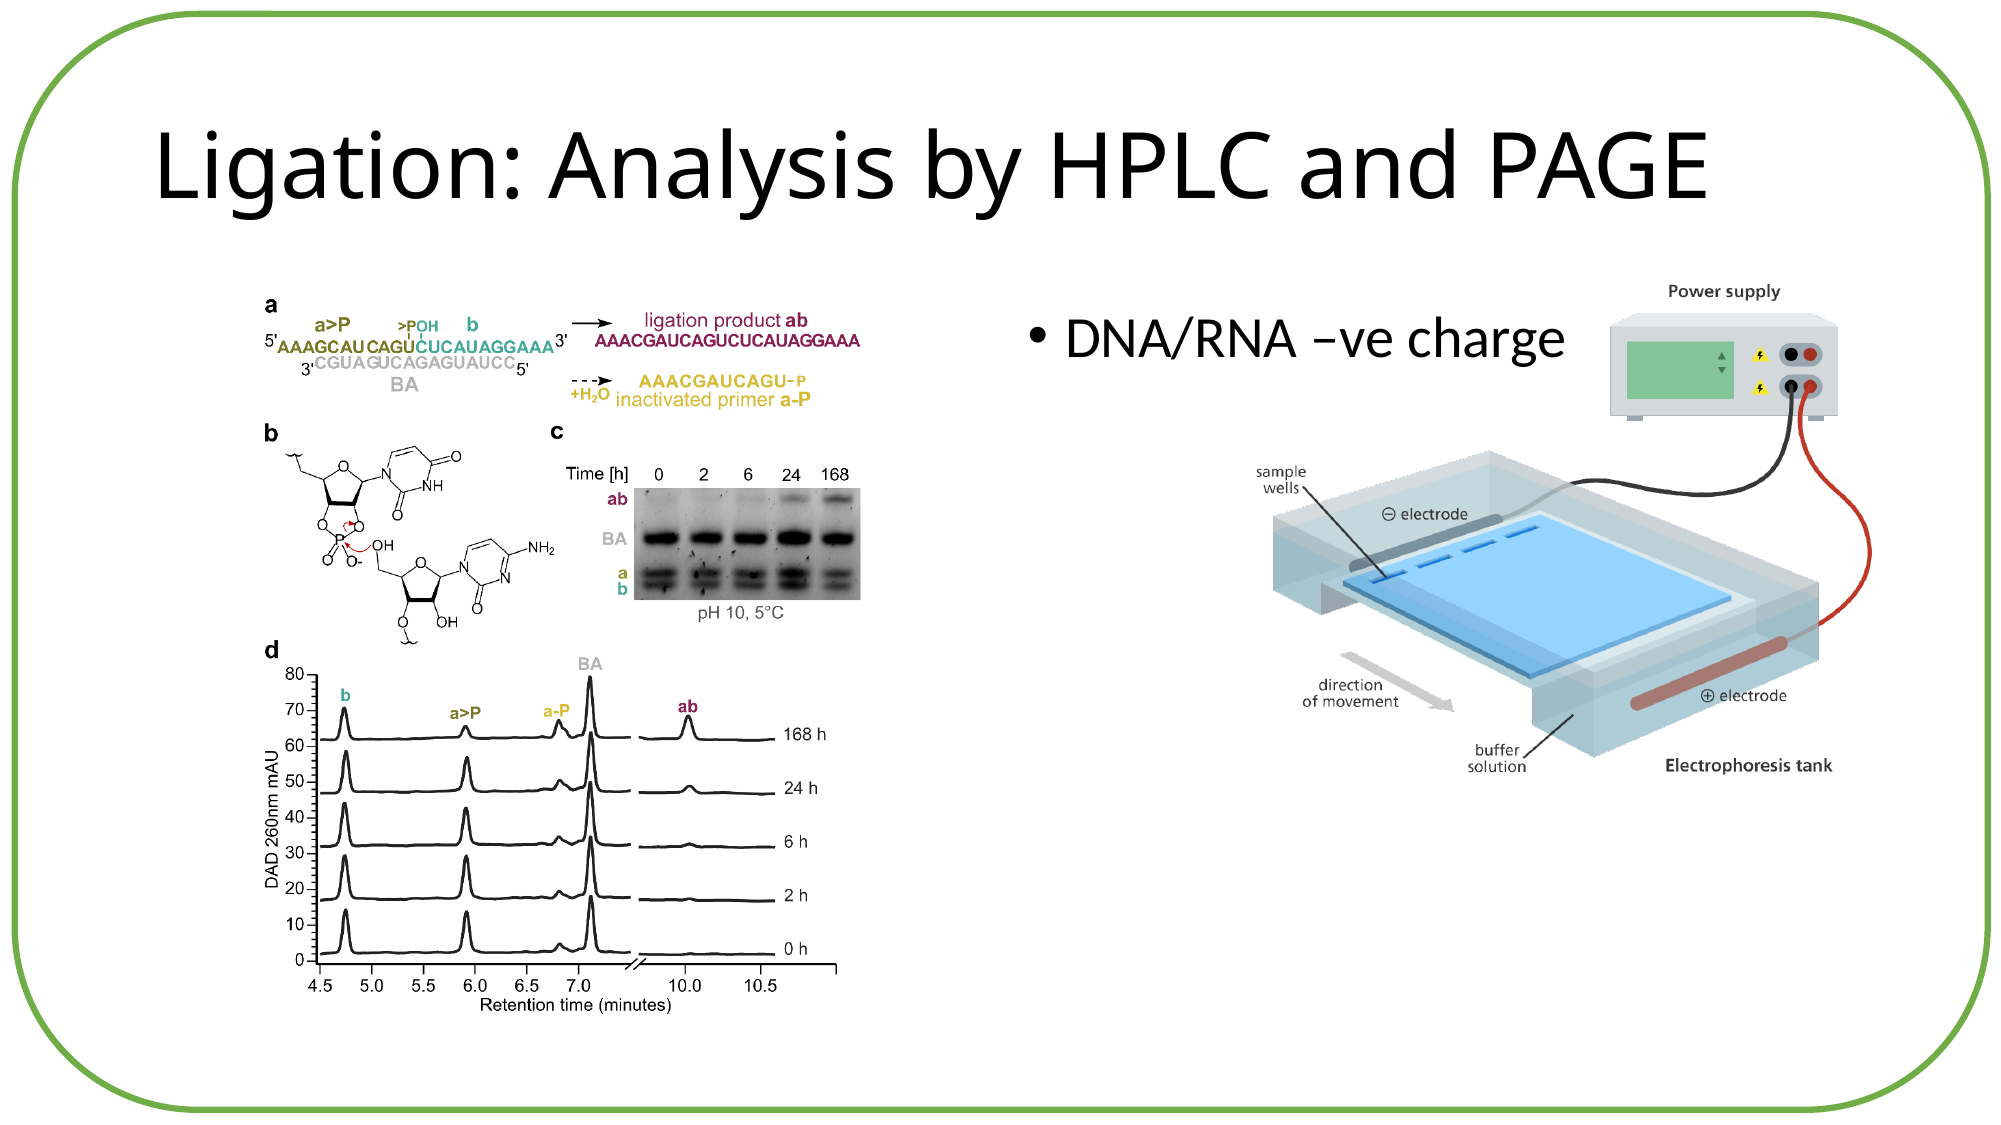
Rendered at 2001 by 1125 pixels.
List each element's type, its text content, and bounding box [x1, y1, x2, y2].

text_box [13, 12, 1989, 1111]
title Ligation: Analysis by HPLC and PAGE [1928, 59, 2000, 278]
picture [1233, 260, 1893, 798]
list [264, 299, 860, 1014]
